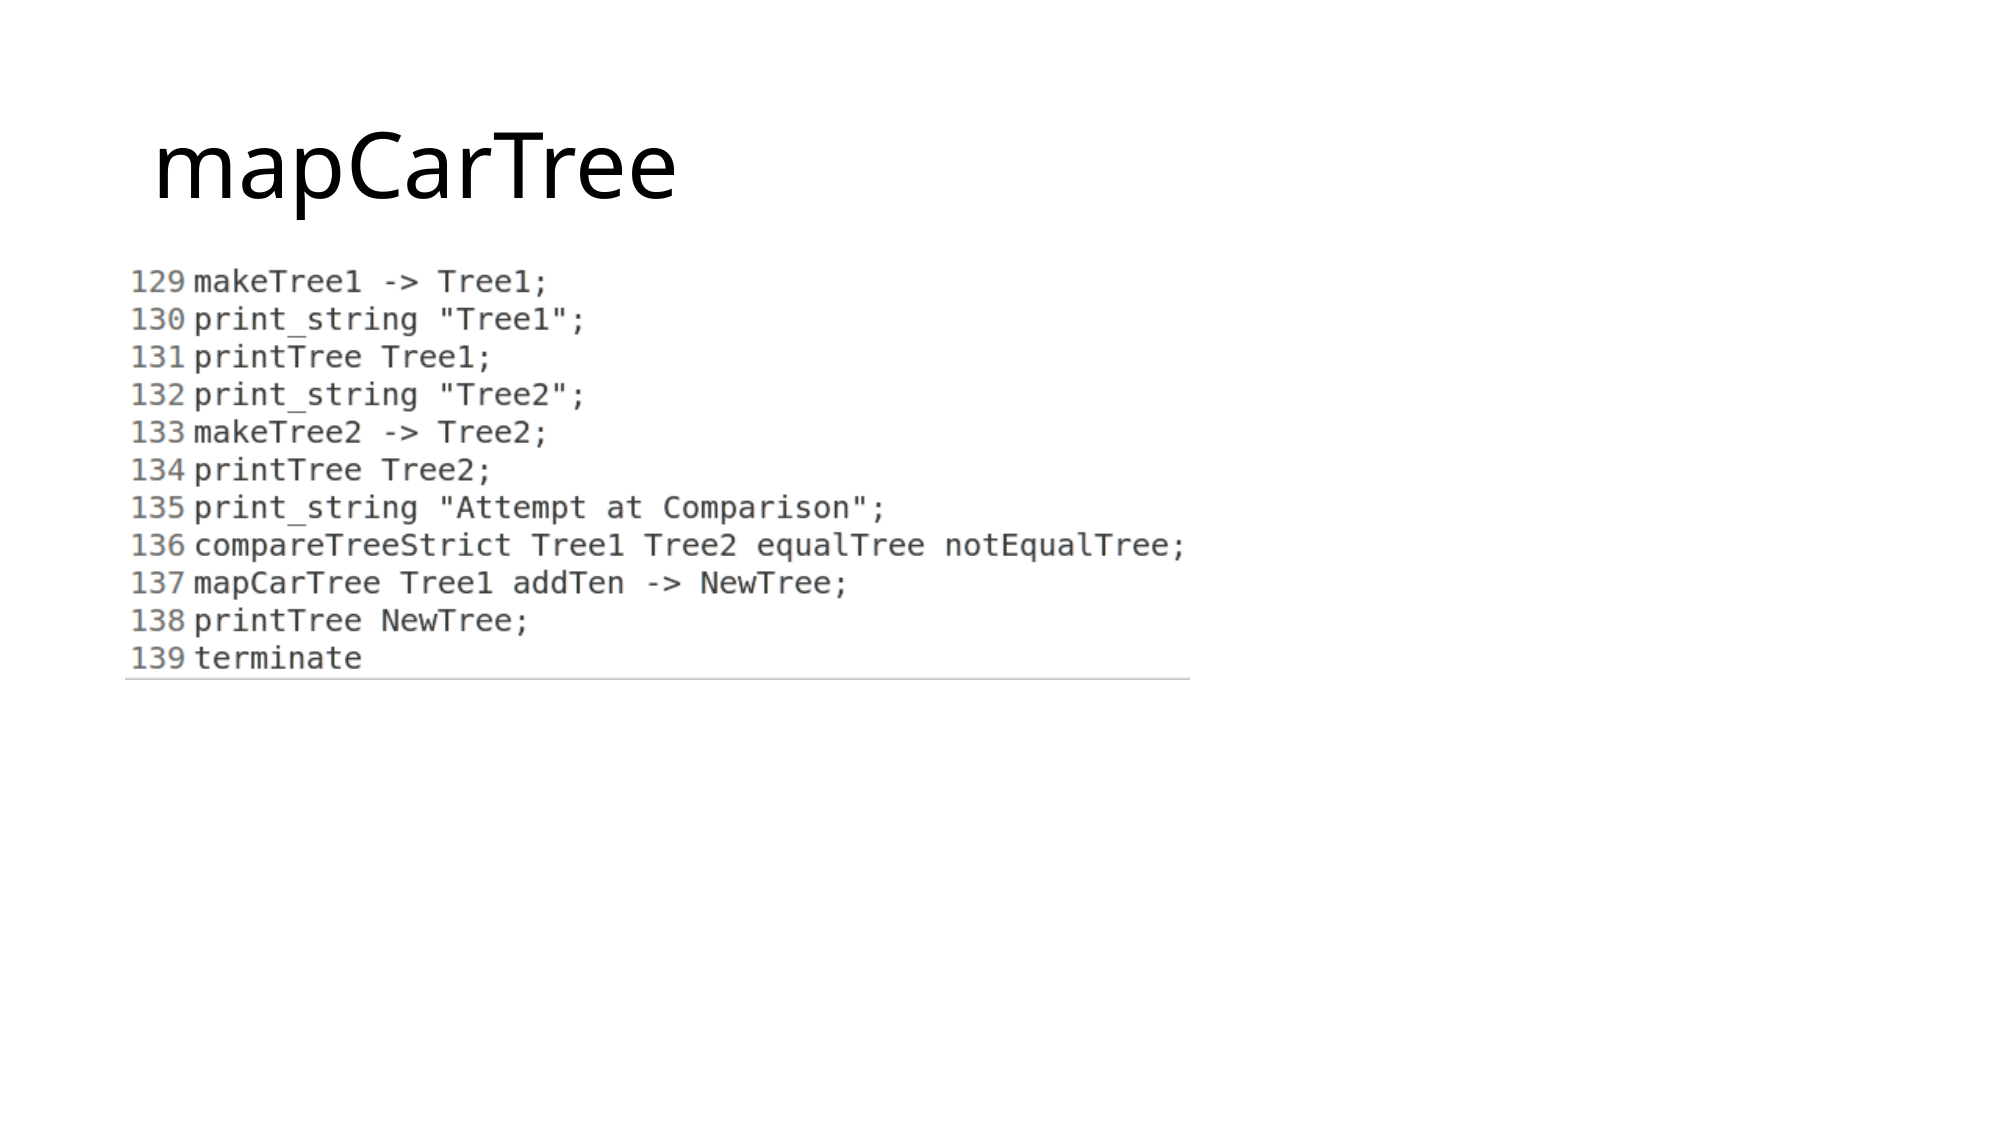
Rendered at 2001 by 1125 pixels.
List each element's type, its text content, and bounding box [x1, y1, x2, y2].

picture [125, 261, 1190, 680]
title mapCarTree [137, 59, 1863, 278]
